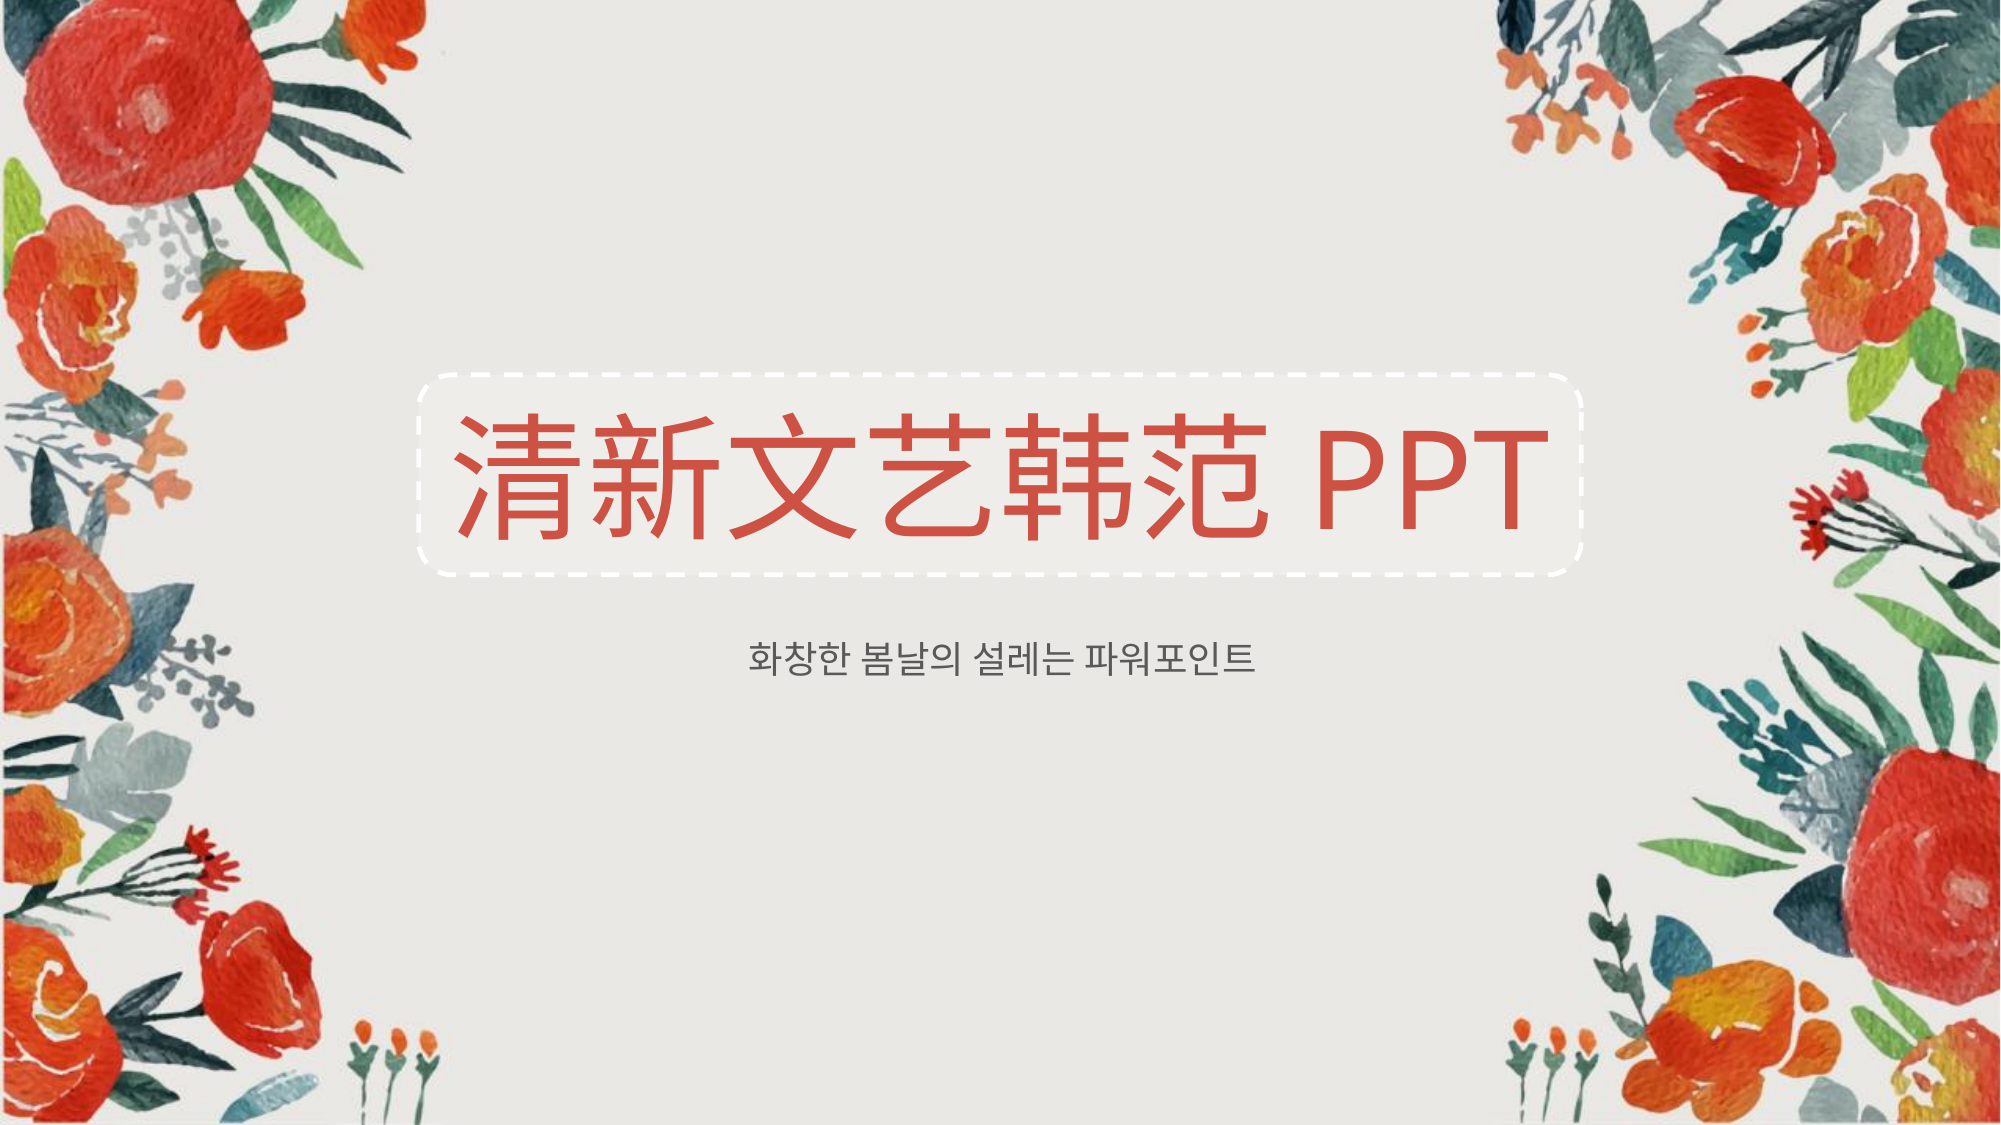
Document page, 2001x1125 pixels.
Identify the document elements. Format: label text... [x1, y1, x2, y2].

text_box 화창한 봄날의 설레는 파워포인트 [595, 629, 1411, 689]
text_box 清新文艺韩范PPT [418, 374, 1582, 575]
picture [0, 0, 2001, 1125]
